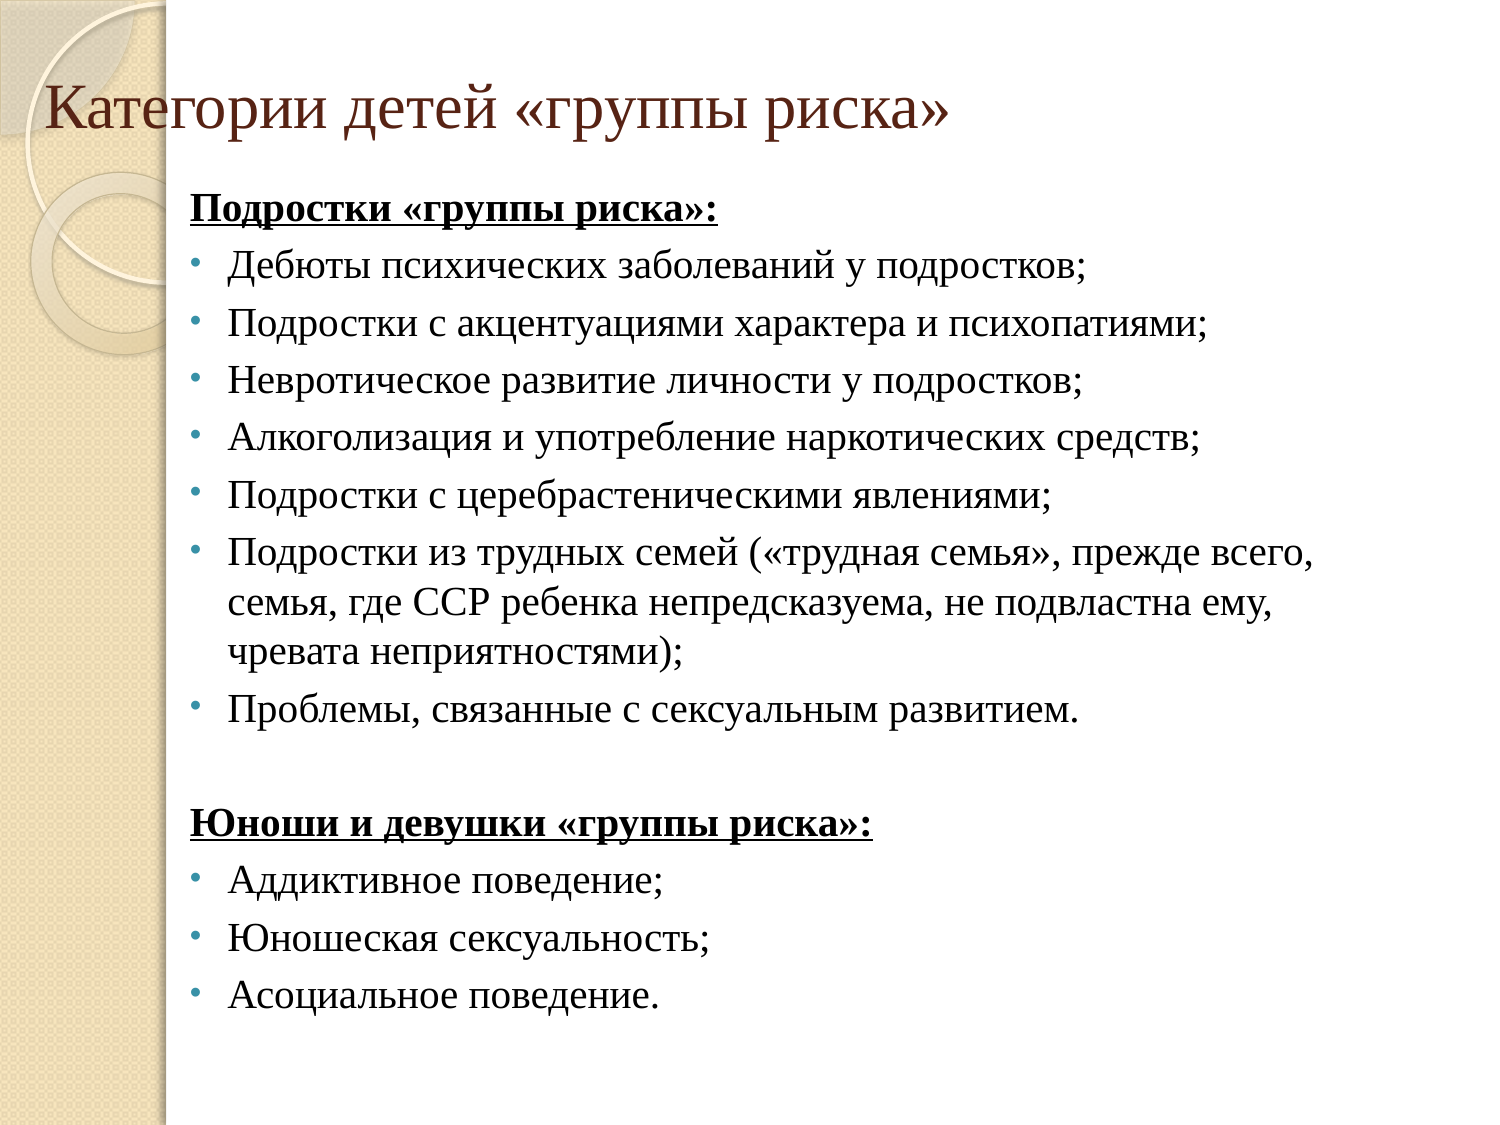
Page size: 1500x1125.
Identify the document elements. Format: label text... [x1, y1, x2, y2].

title Категории детей «группы риска» [29, 45, 1471, 161]
list Подростки «группы риска»: Дебюты психических заболеваний у подростков; Подростки с акцентуациями характера и психопатиями; Невротическое развитие личности у подростков; Алкоголизация и употребление наркотических средств; Подростки с церебрастеническими явлениями; Подростки из трудных семей («трудная семья», прежде всего, семья, где ССР ребенка непредсказуема, не подвластна ему, чревата неприятностями); Проблемы, связанные с сексуальным развитием. Юноши и девушки «группы риска»: Аддиктивное поведение; Юношеская сексуальность; Асоциальное поведение. [159, 172, 1425, 1083]
